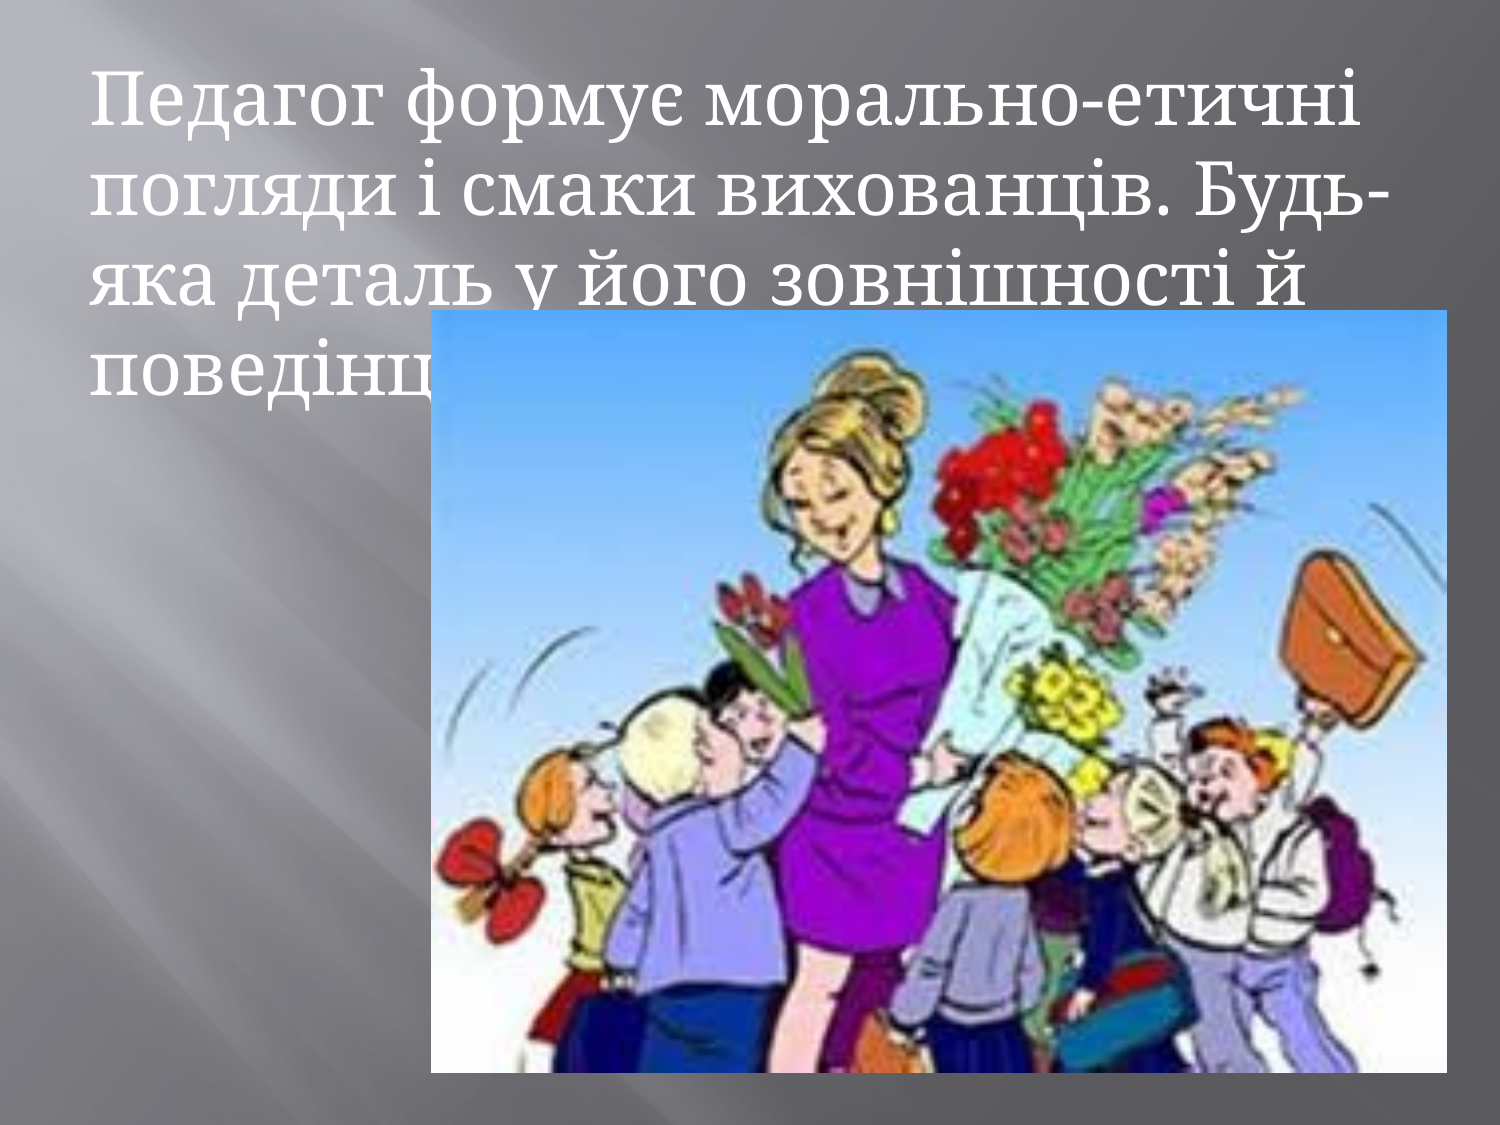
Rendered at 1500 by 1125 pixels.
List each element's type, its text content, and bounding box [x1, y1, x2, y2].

picture [430, 310, 1448, 1073]
list Педагог формує морально-етичні погляди і смаки вихованців. Будь-яка деталь у його зовнішності й поведінці має виховне значення. [75, 42, 1425, 1005]
